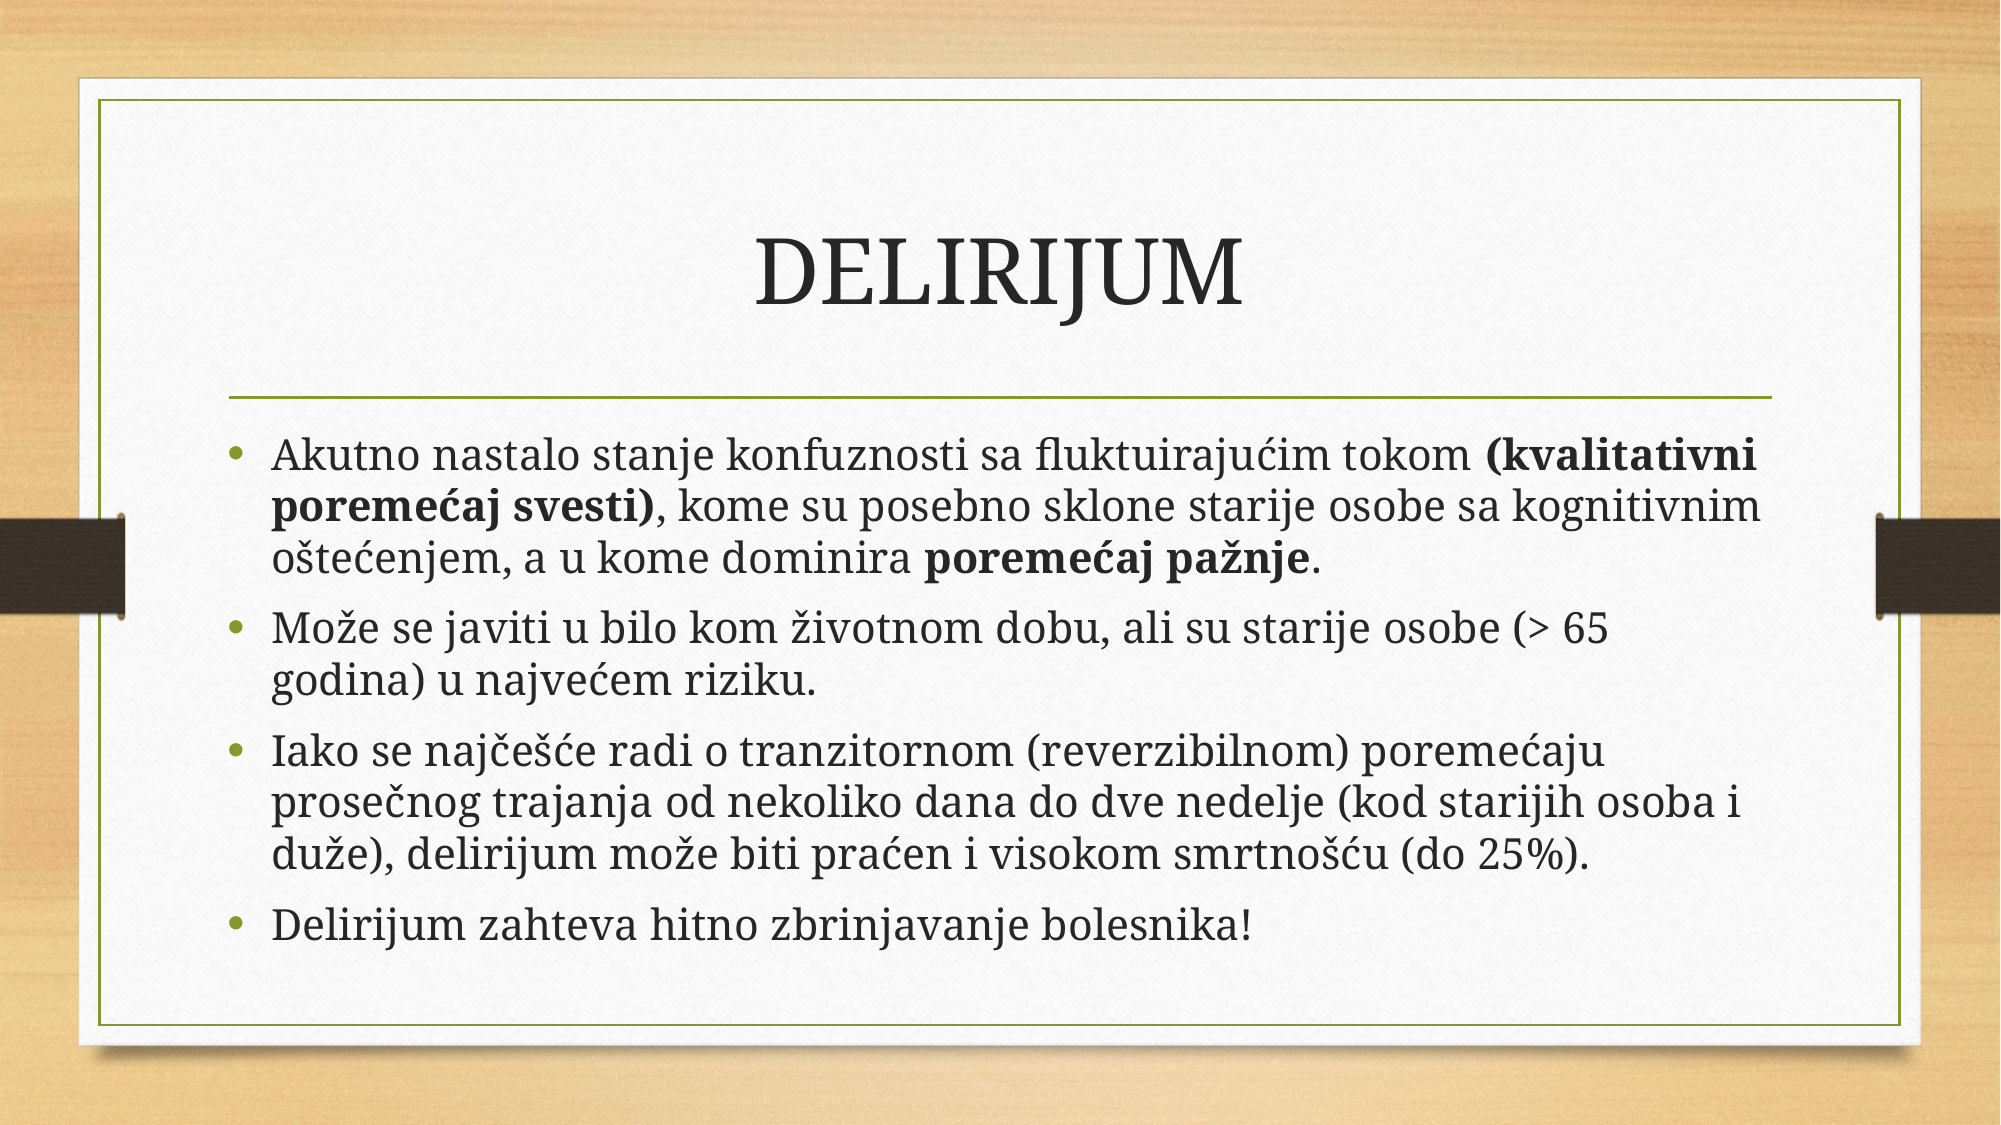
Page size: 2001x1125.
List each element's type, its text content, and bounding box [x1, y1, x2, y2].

picture [0, 0, 2001, 1125]
list Аkutno nastalo stanje konfuznosti sa fluktuirajućim tokom (kvalitativni poremećaj svesti), kome su posebno sklone starije osobe sa kognitivnim oštećenjem, a u kome dominira poremećaj pažnje. Može se javiti u bilo kom životnom dobu, ali su starije osobe (> 65 godina) u najvećem riziku. Iako se najčešće radi o tranzitornom (reverzibilnom) poremećaju prosečnog trajanja od nekoliko dana do dve nedelje (kod starijih osoba i duže), delirijum može biti praćen i visokom smrtnošću (do 25%). Delirijum zahteva hitno zbrinjavanje bolesnika! [212, 419, 1788, 964]
title DELIRIJUM [212, 161, 1788, 375]
